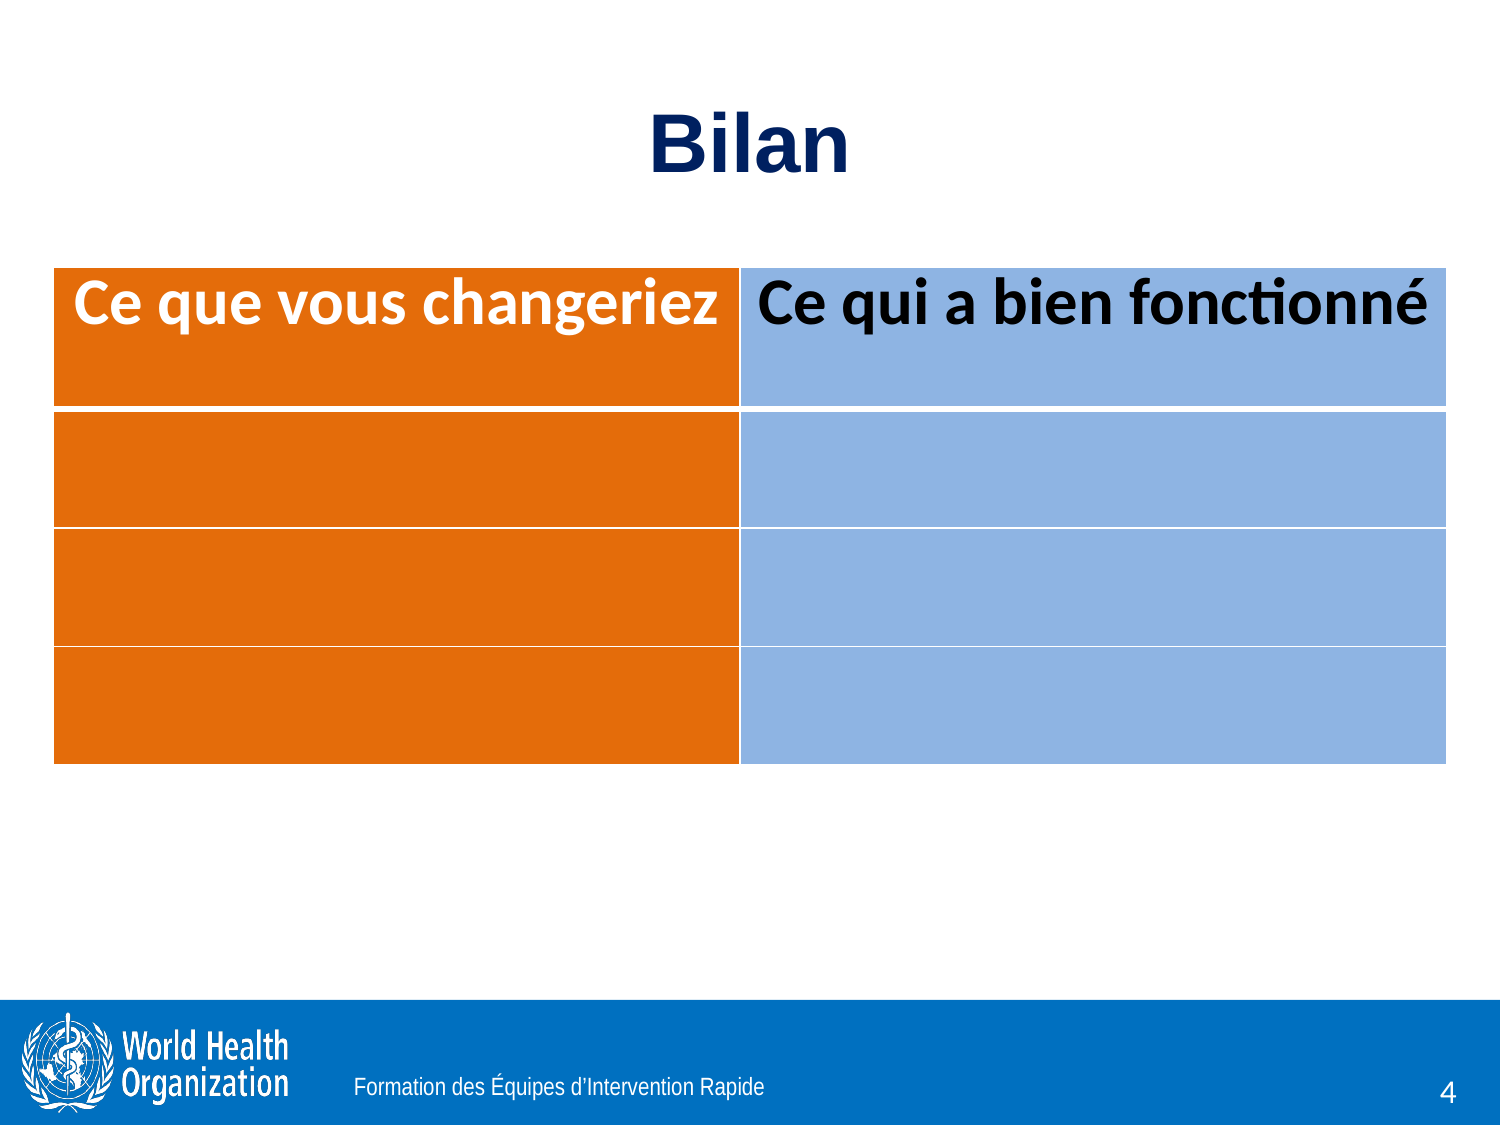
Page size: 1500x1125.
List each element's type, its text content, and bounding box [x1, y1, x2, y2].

table_header Ce qui a bien fonctionné [741, 268, 1446, 406]
table_cell [741, 647, 1446, 764]
table_cell [54, 412, 739, 527]
table_cell [54, 647, 739, 764]
table_header Ce que vous changeriez [54, 268, 739, 406]
table_cell [741, 529, 1446, 646]
title Bilan [75, 45, 1425, 233]
table_cell [741, 412, 1446, 527]
table_cell [54, 529, 739, 646]
picture [21, 1012, 288, 1113]
